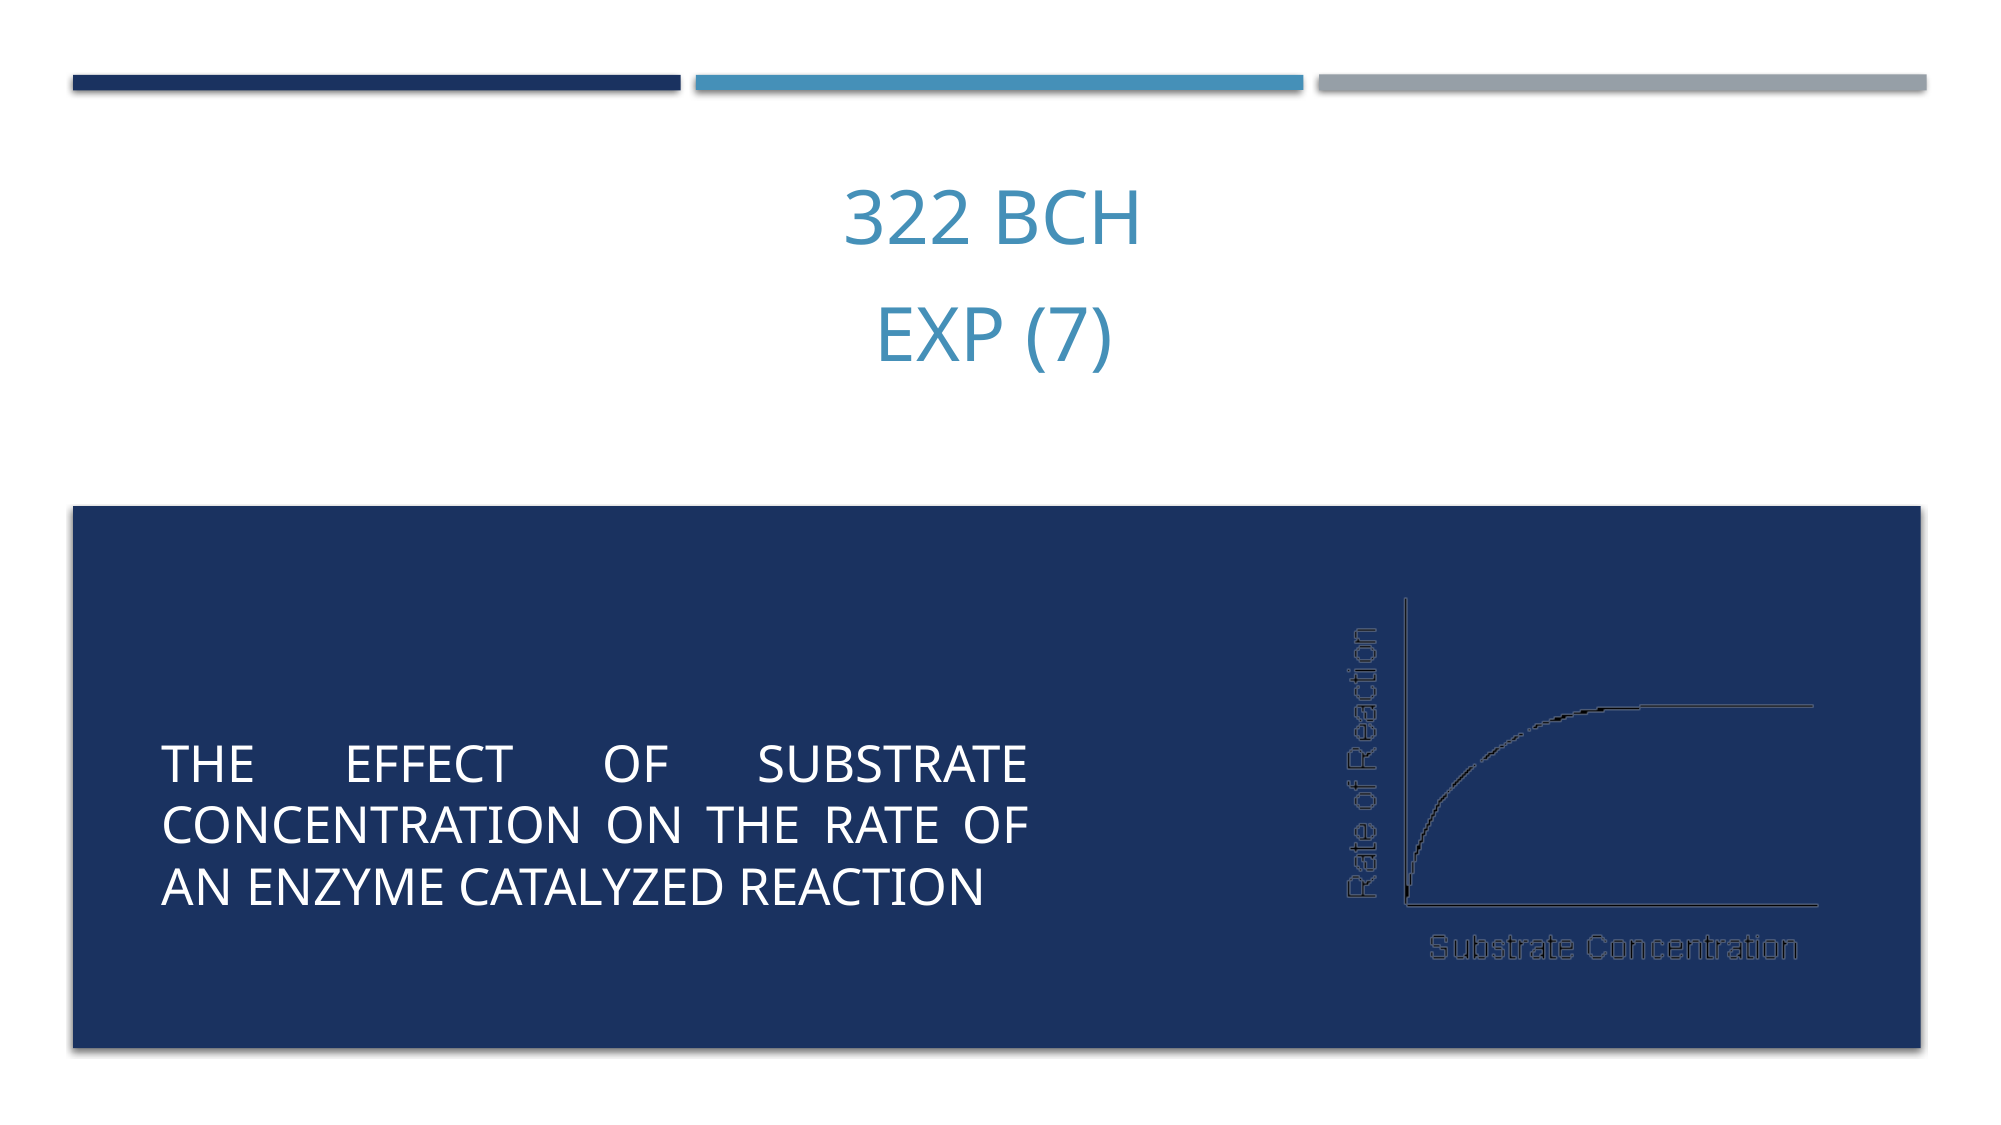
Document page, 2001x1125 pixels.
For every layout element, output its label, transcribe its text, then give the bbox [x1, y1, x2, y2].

title The effect of substrate concentration on the rate of an enzyme catalyzed reaction [146, 680, 1045, 923]
picture [1322, 575, 1852, 982]
subtitle 322 BCH Exp (7) [92, 161, 1896, 259]
